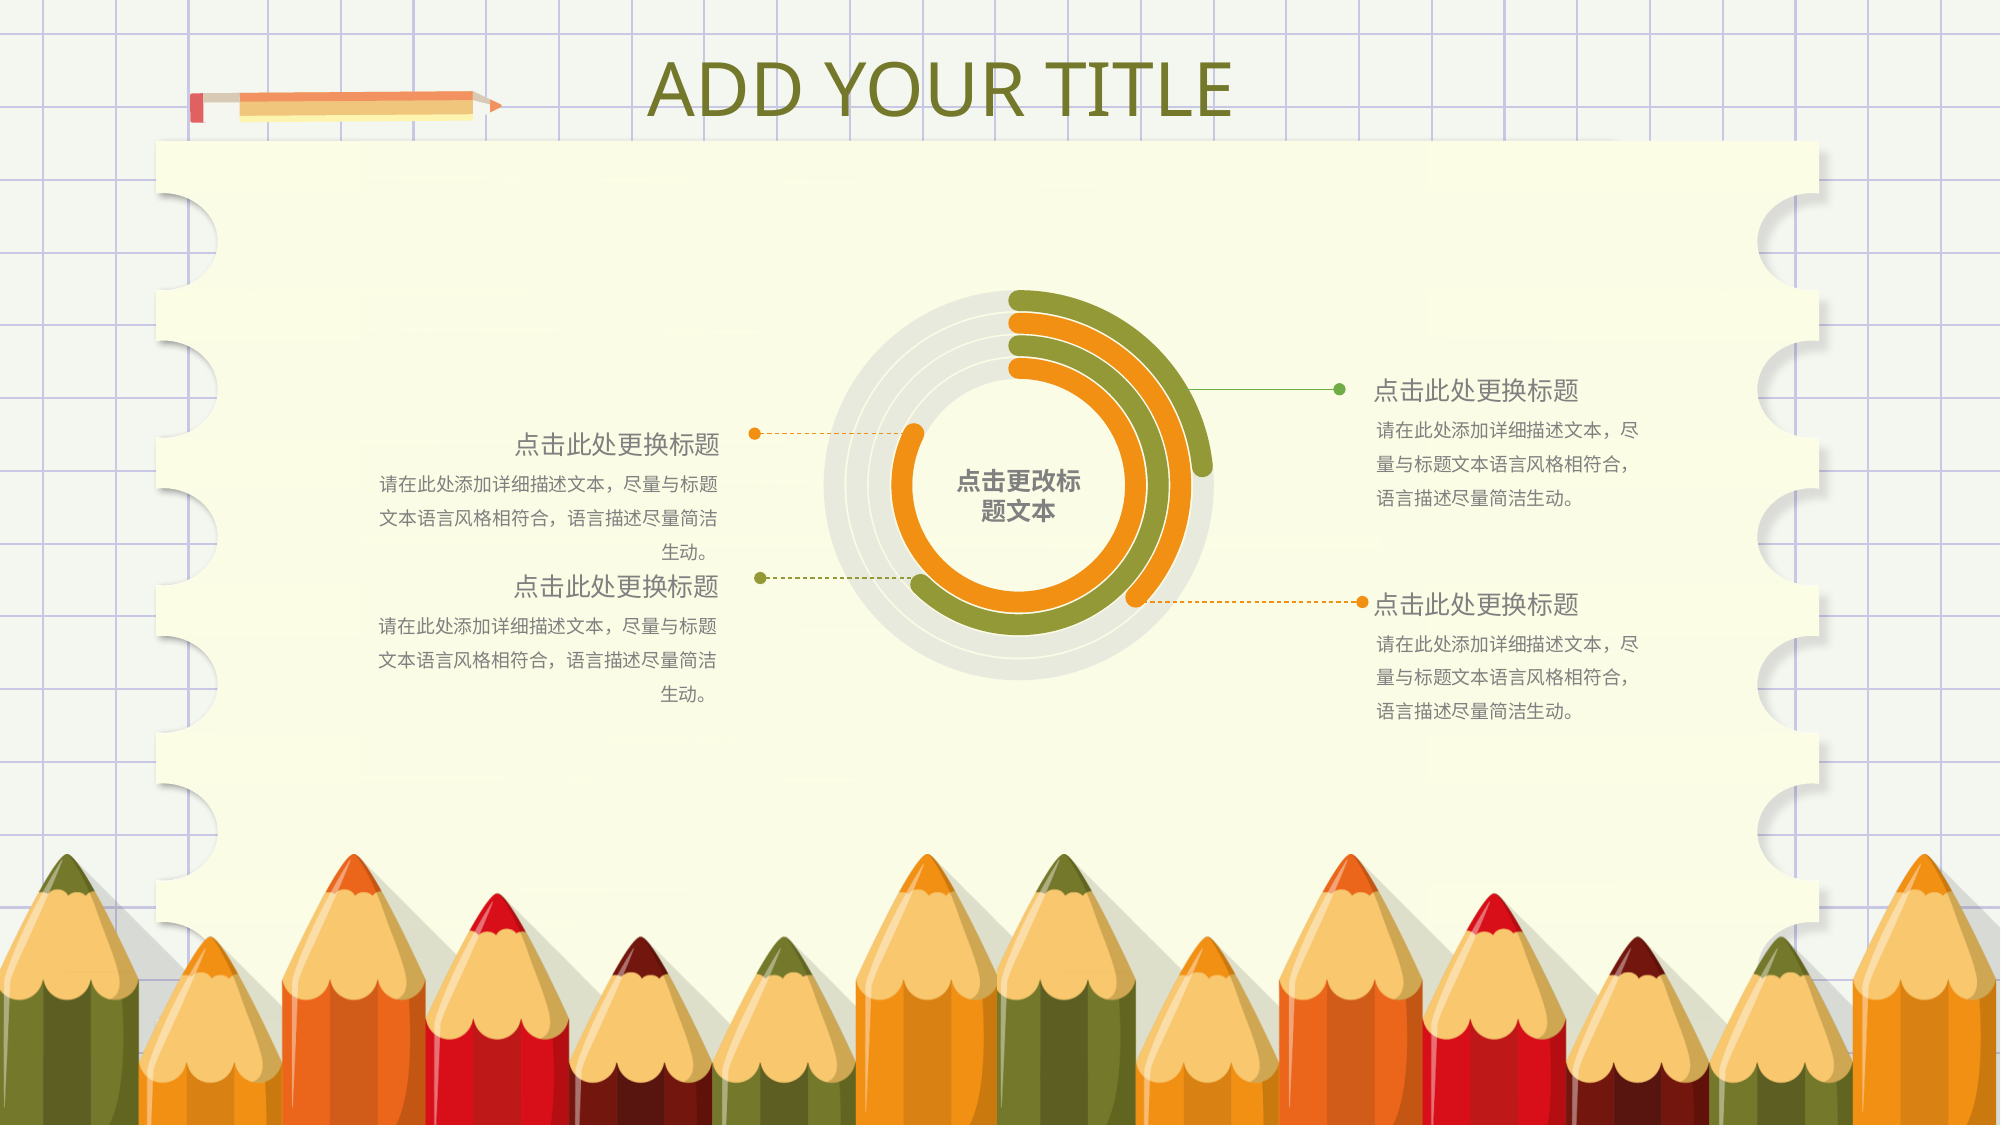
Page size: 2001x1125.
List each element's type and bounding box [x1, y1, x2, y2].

text_box [355, 549, 919, 711]
text_box [834, 300, 1204, 670]
text_box [356, 407, 914, 549]
picture [0, 854, 2001, 1125]
text_box [1180, 353, 1665, 518]
text_box [1135, 566, 1665, 732]
